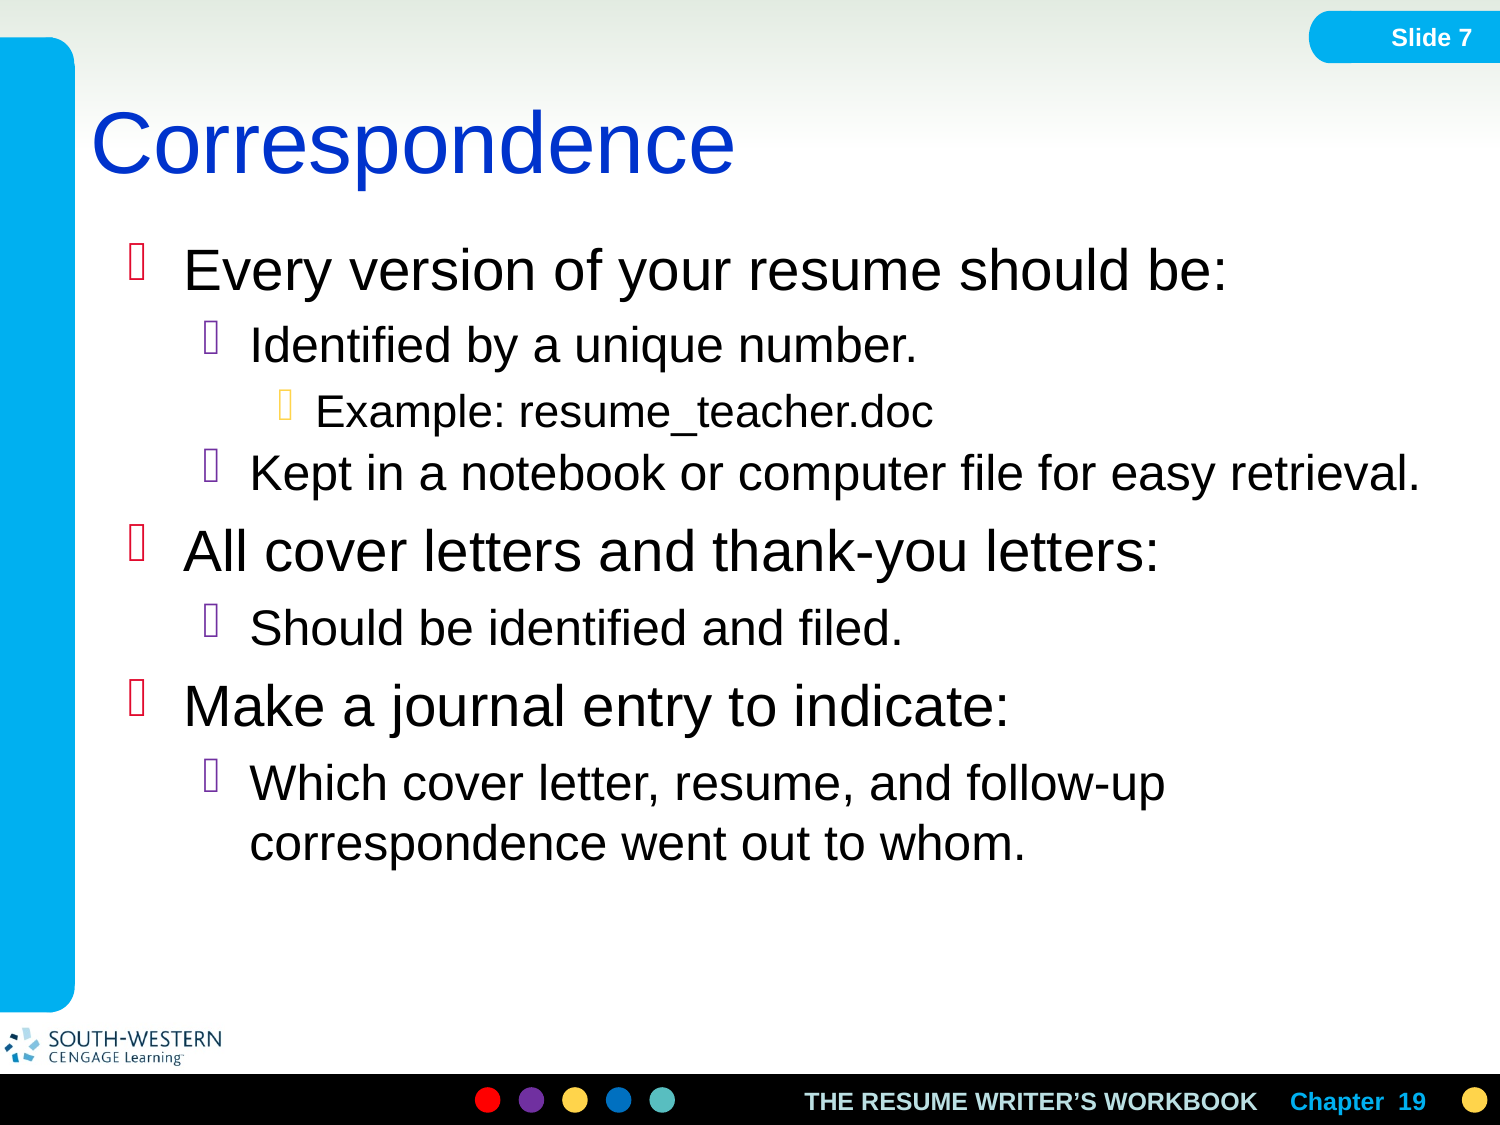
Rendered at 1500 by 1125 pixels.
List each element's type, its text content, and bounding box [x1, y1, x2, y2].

picture [0, 1022, 225, 1073]
title Correspondence [74, 44, 1426, 233]
footer Chapter 19 [1274, 1075, 1476, 1125]
slide_number Slide 7 [1312, 13, 1488, 93]
list Every version of your resume should be: Identified by a unique number. Example: resume_teacher.doc Kept in a notebook or computer file for easy retrieval. All cover letters and thank-you letters: Should be identified and filed. Make a journal entry to indicate: Which cover letter, resume, and follow-up correspondence went out to whom. [112, 224, 1463, 951]
